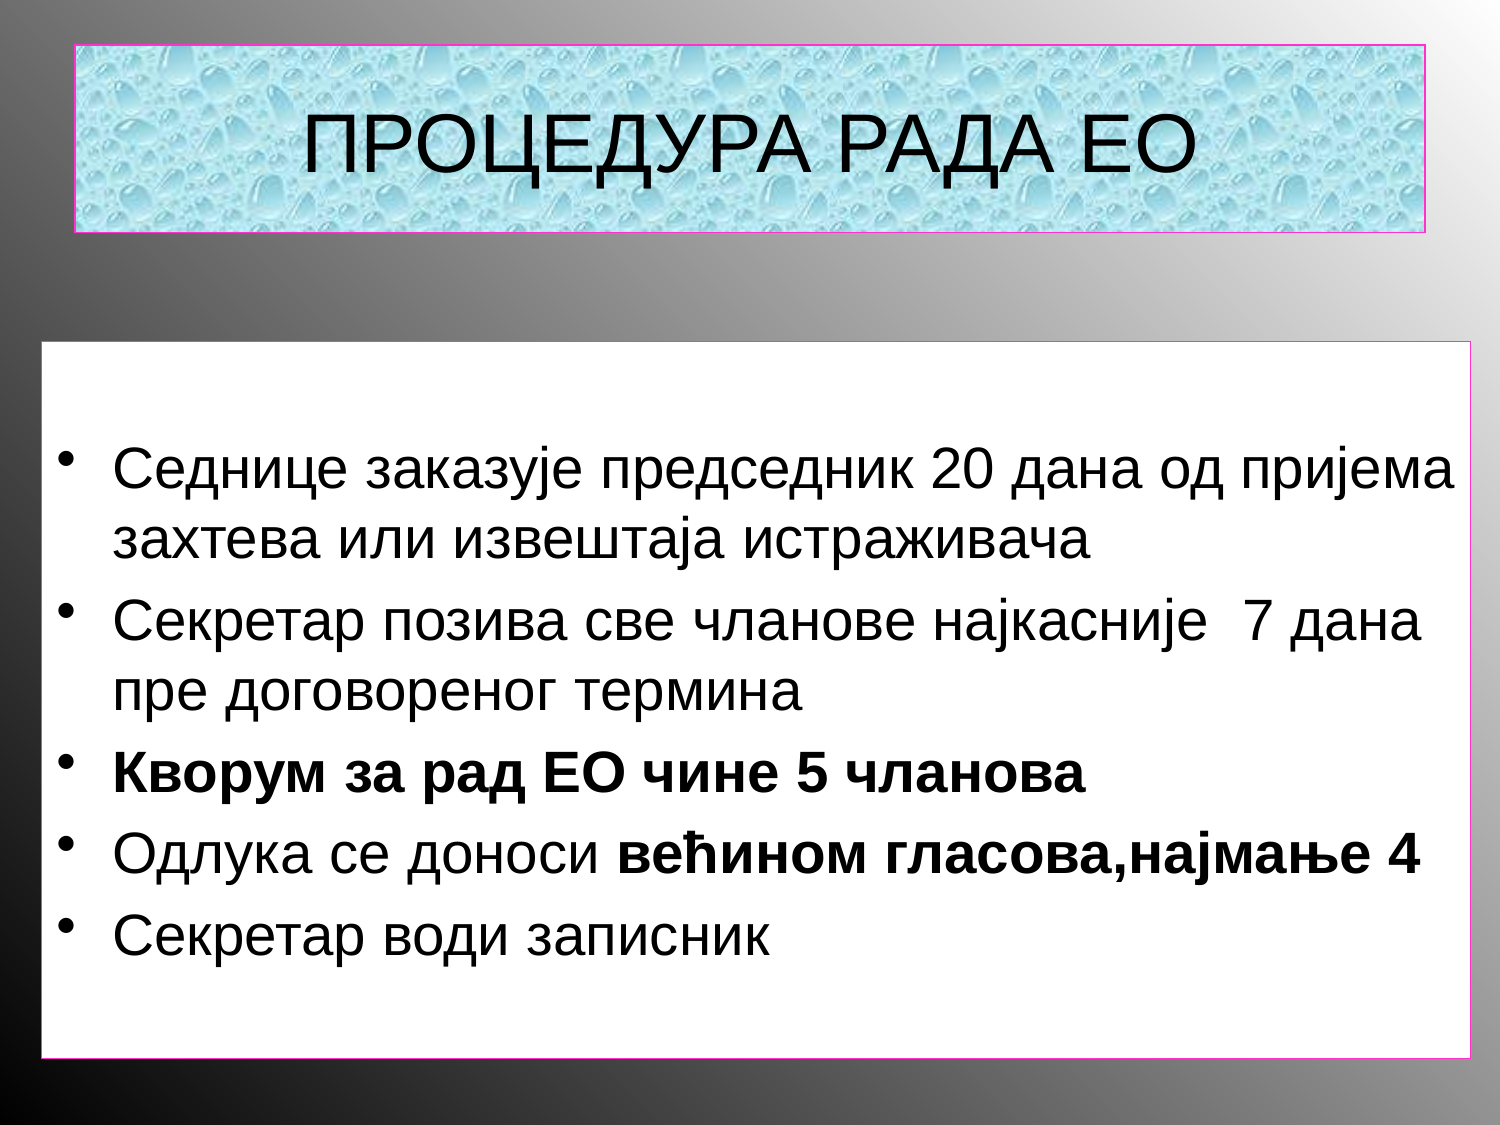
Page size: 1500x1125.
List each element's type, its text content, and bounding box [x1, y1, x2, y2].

title ПРОЦЕДУРА РАДА ЕО [74, 44, 1426, 233]
list Седнице заказује председник 20 дана од пријема захтева или извештаја истраживача Секретар позива све чланове најкасније 7 дана пре договореног термина Кворум за рад ЕО чине 5 чланова Одлука се доноси већином гласова,најмање 4 Секретар води записник [41, 341, 1471, 1059]
